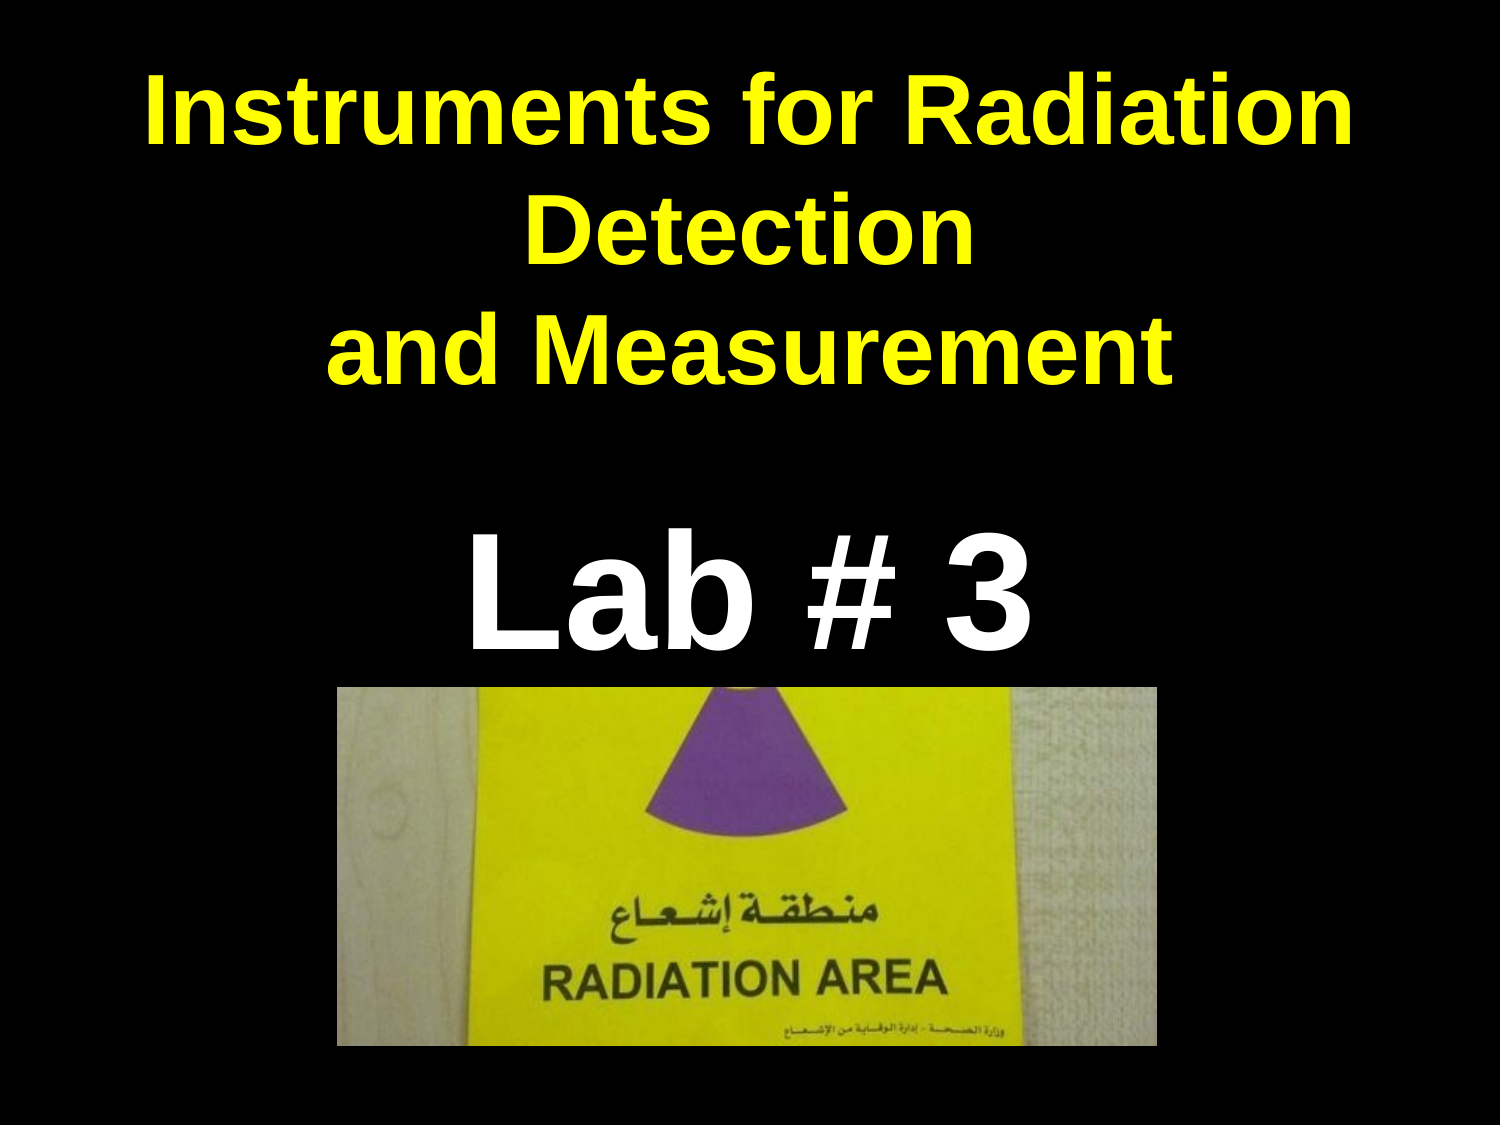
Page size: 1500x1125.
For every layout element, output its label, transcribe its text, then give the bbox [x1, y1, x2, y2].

title Instruments for Radiation Detection and Measurement [112, 0, 1388, 551]
subtitle Lab # 3 [224, 474, 1276, 763]
picture [337, 687, 1157, 1046]
